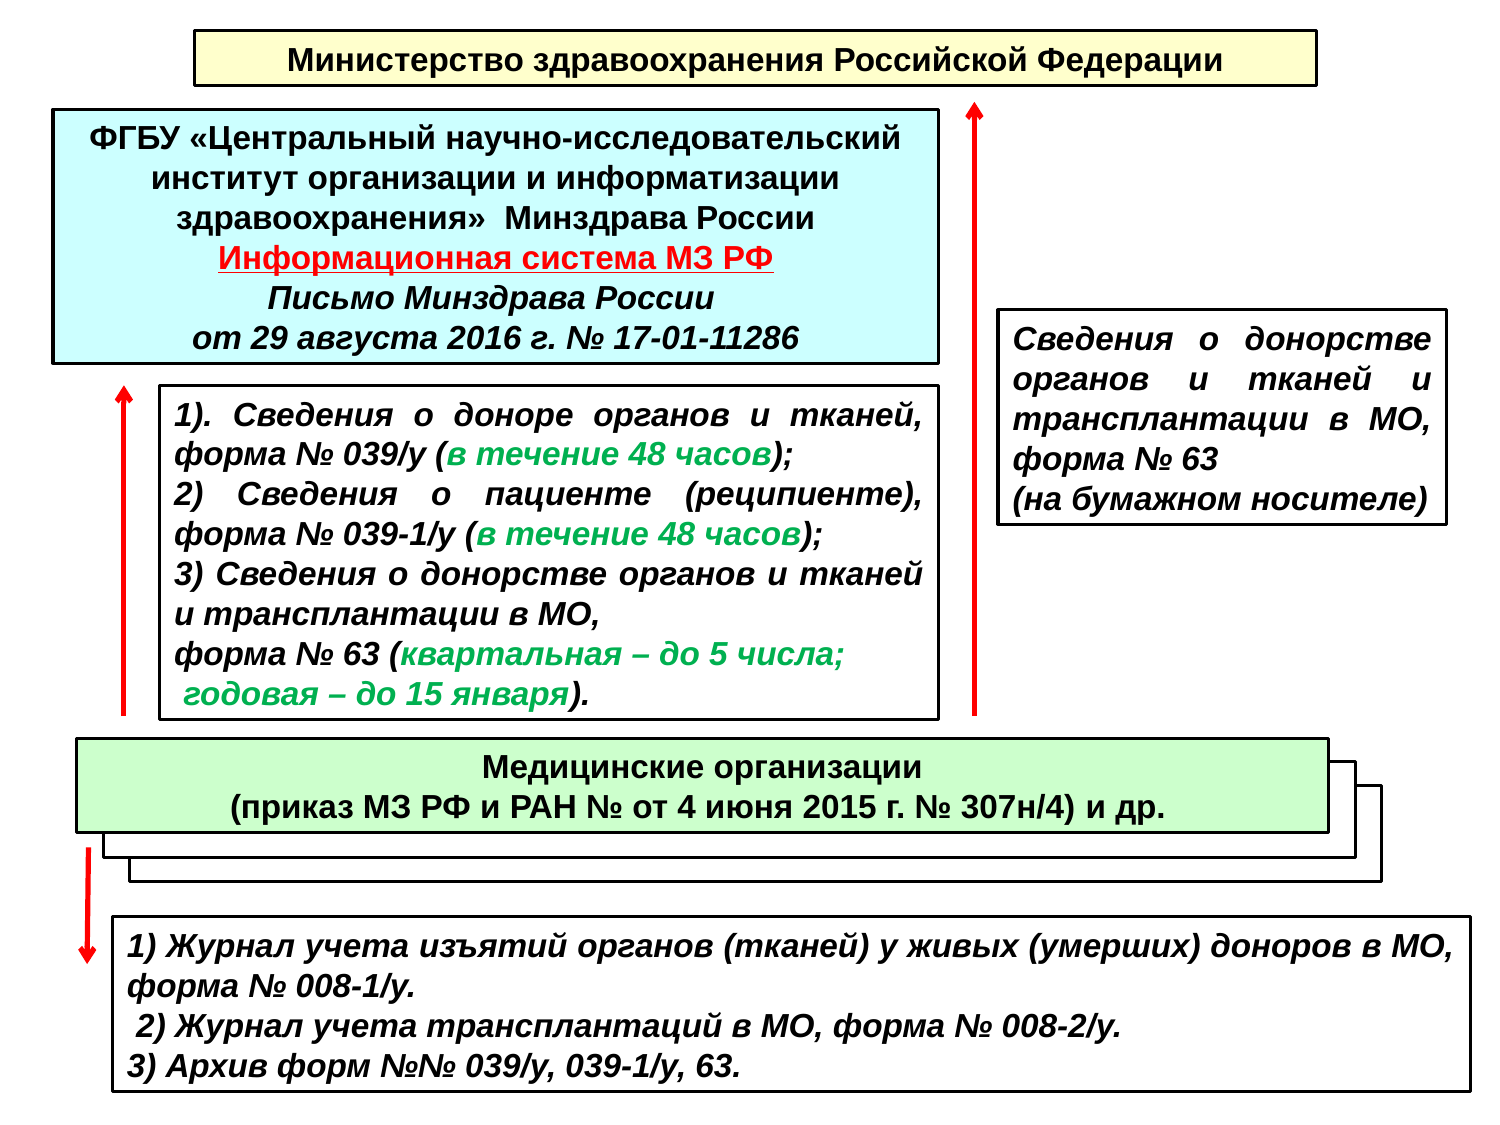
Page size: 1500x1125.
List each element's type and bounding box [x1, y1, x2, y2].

text_box [52, 30, 1471, 1094]
